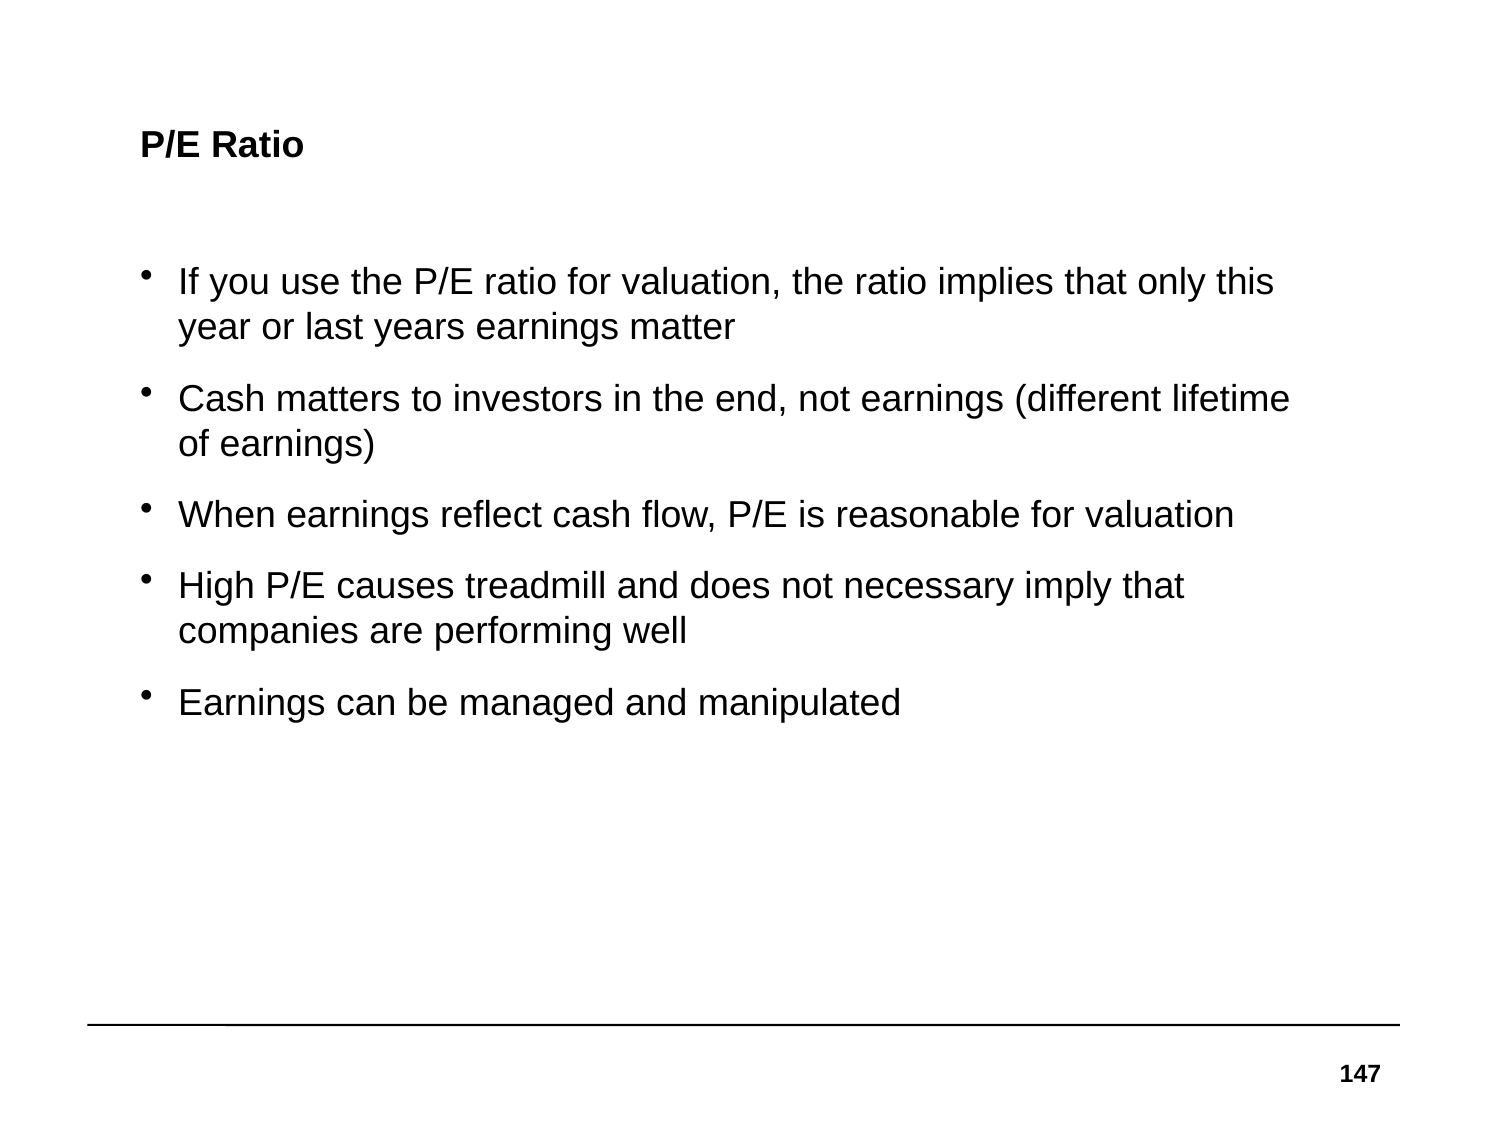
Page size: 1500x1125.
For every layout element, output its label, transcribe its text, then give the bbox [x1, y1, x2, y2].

title P/E Ratio [125, 111, 1288, 202]
list If you use the P/E ratio for valuation, the ratio implies that only this year or last years earnings matter Cash matters to investors in the end, not earnings (different lifetime of earnings) When earnings reflect cash flow, P/E is reasonable for valuation High P/E causes treadmill and does not necessary imply that companies are performing well Earnings can be managed and manipulated [125, 249, 1338, 1000]
